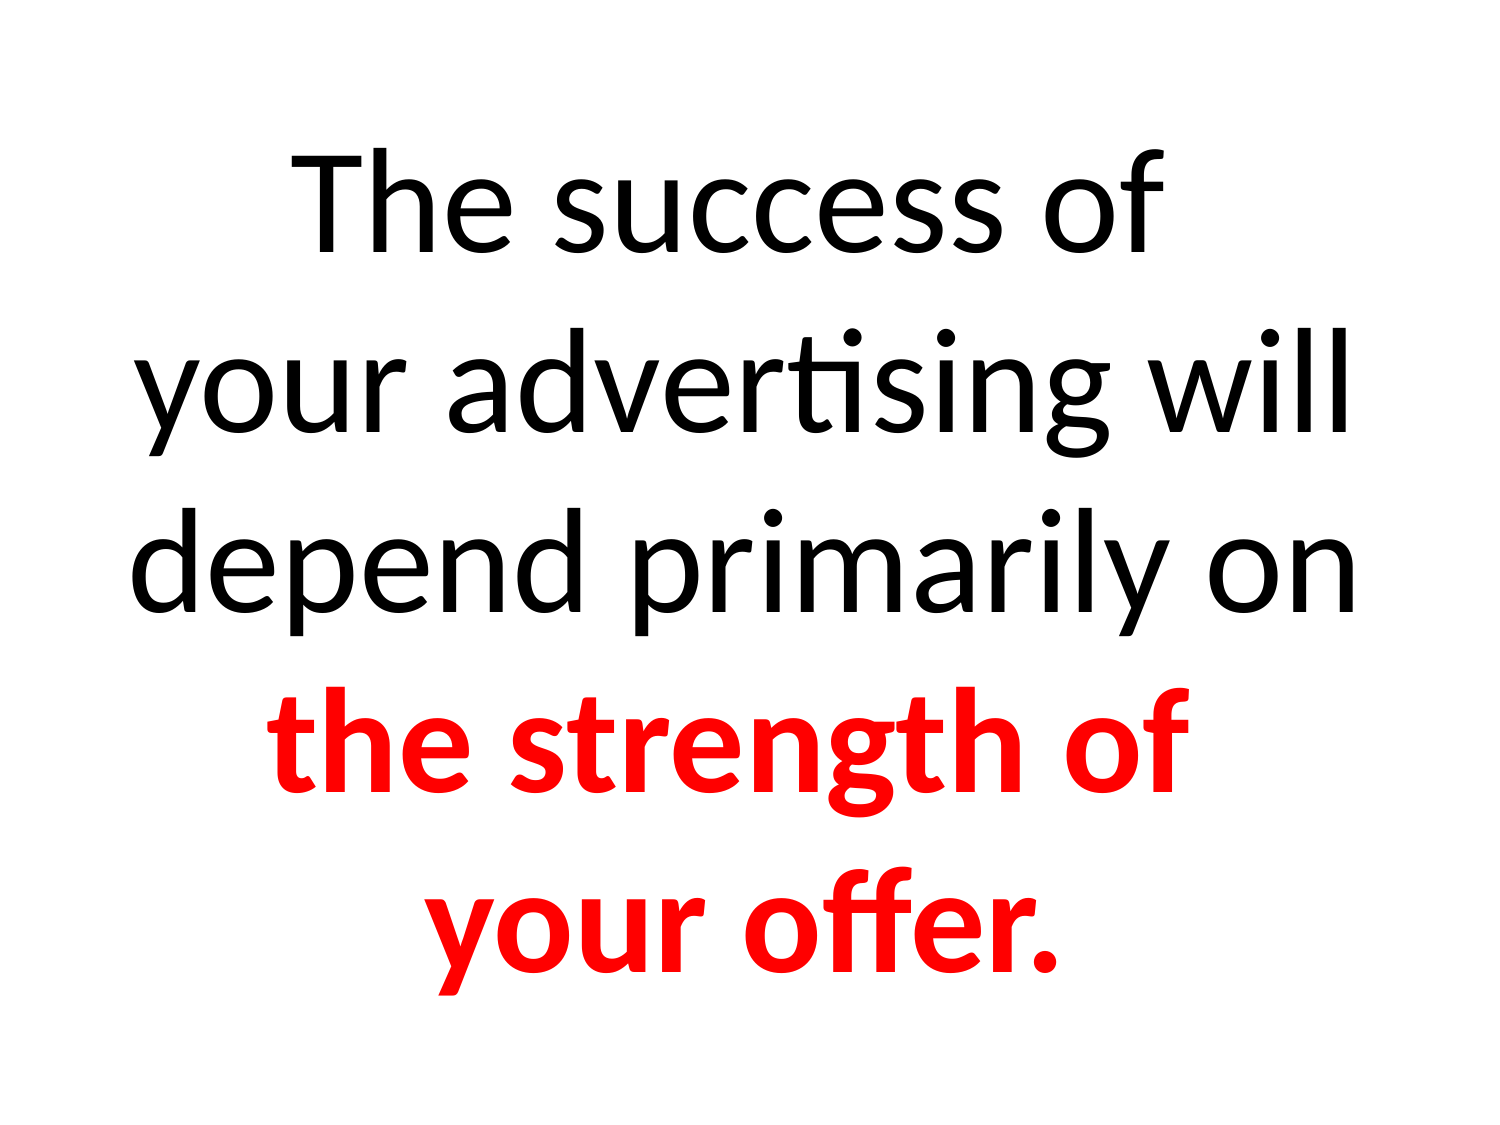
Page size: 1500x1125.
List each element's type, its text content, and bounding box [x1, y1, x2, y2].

text_box The success of your advertising will depend primarily on the strength of your offer. [23, 95, 1467, 1010]
